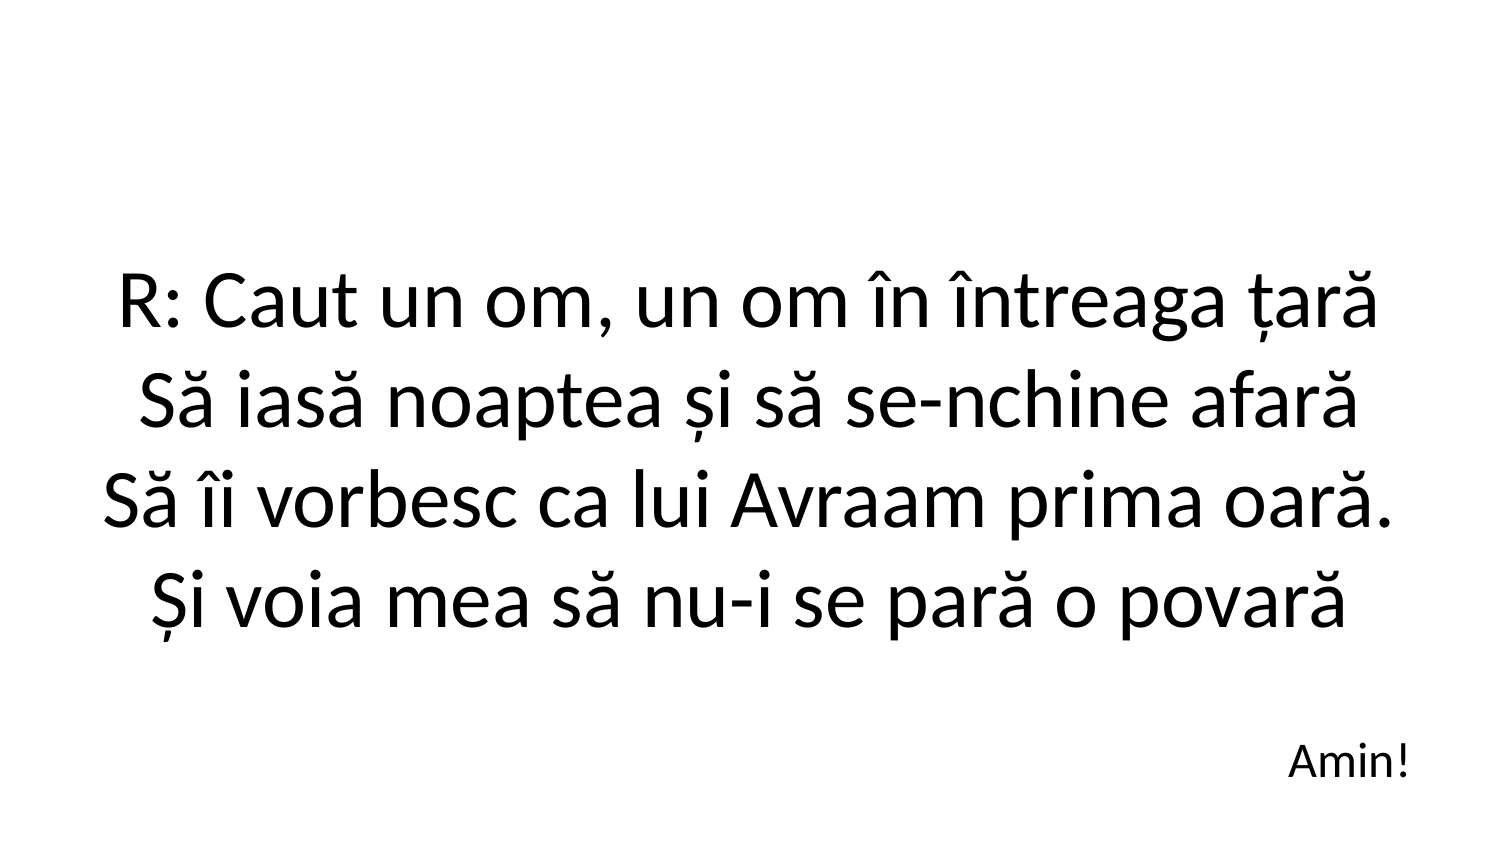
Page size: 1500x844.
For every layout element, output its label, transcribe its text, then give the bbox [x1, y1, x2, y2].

text_box Amin! [1273, 674, 1427, 795]
text_box R: Caut un om, un om în întreaga țară Să iasă noaptea și să se-nchine afară Să îi vorbesc ca lui Avraam prima oară. Și voia mea să nu-i se pară o povară [87, 192, 1413, 652]
